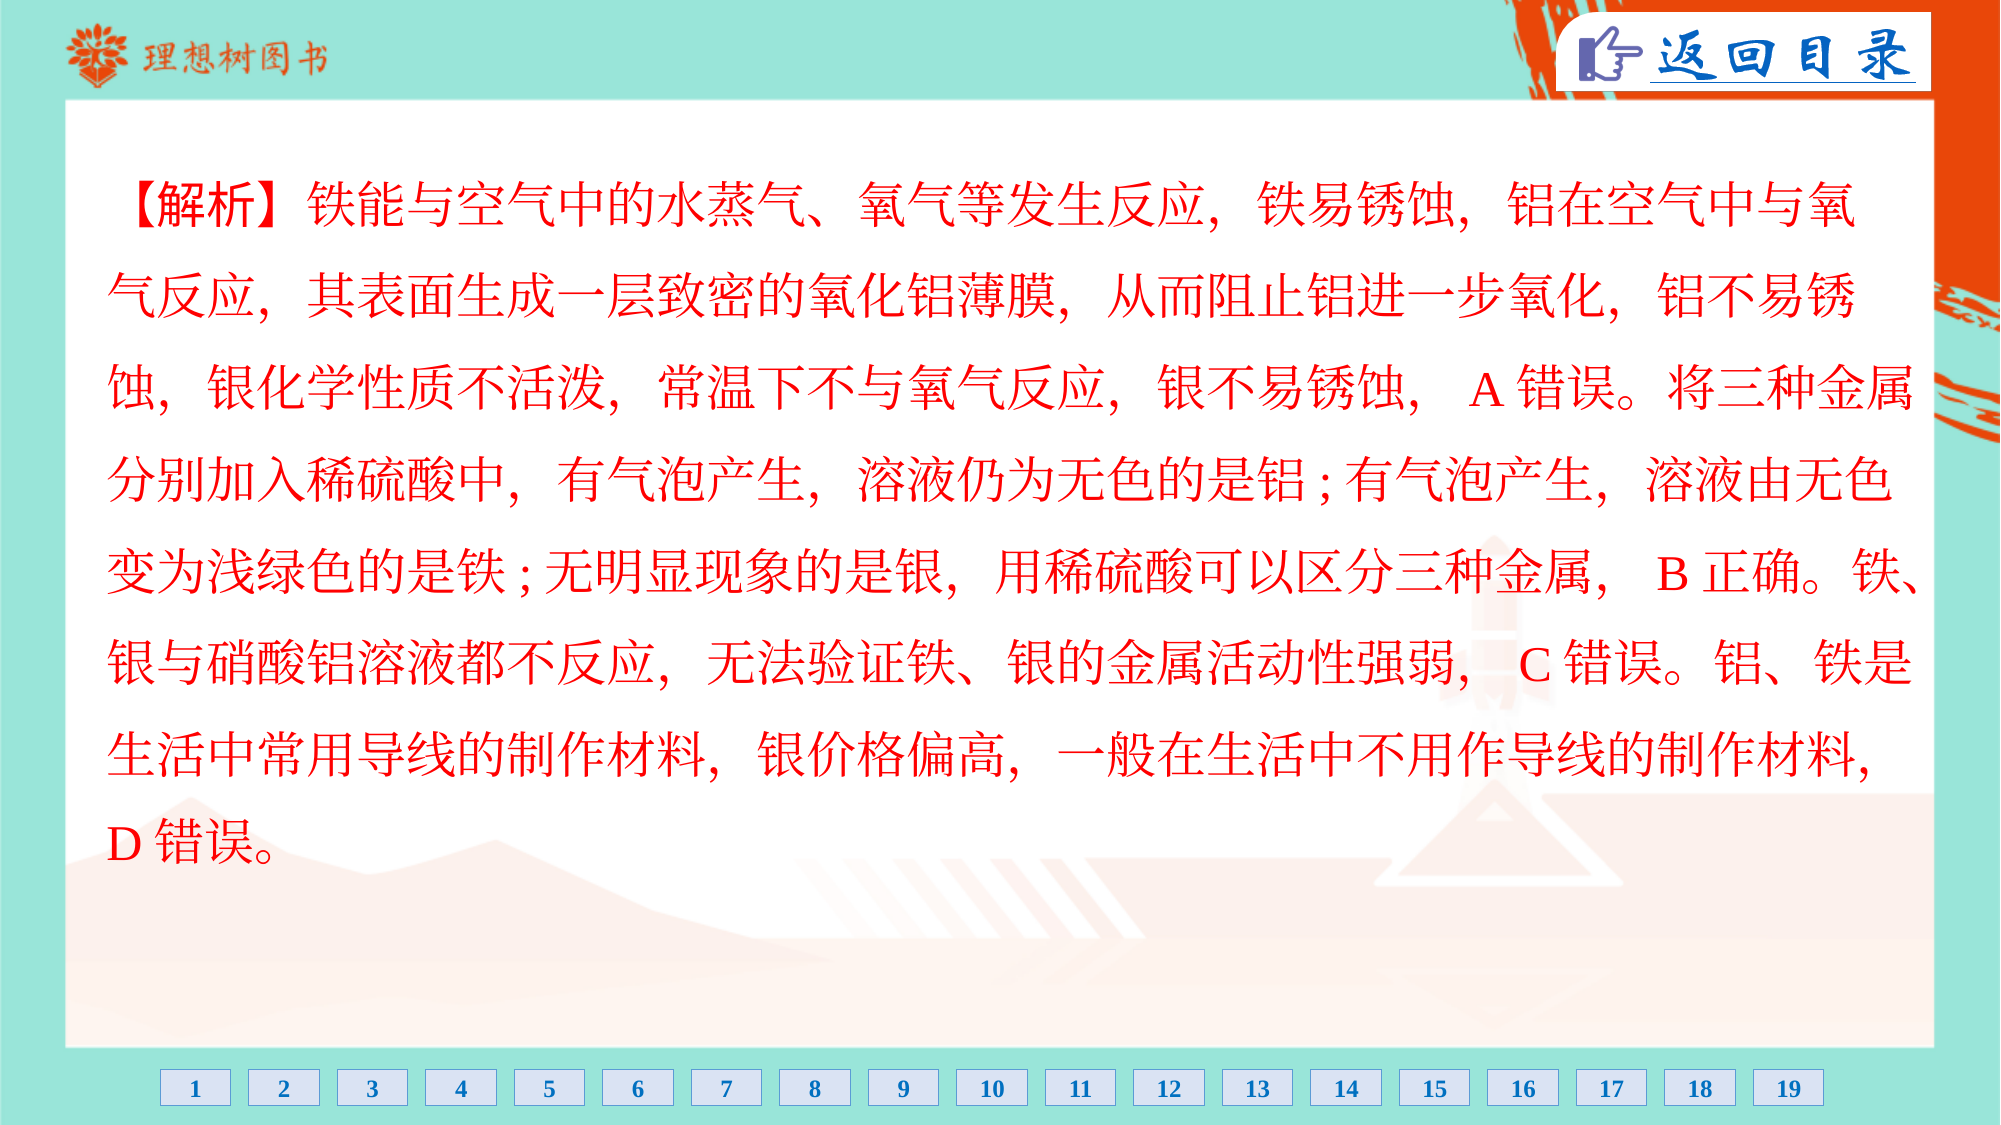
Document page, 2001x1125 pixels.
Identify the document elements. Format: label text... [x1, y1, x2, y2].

text_box 【解析】铁能与空气中的水蒸气、氧气等发生反应，铁易锈蚀，铝在空气中与氧 气反应，其表面生成一层致密的氧化铝薄膜，从而阻止铝进一步氧化，铝不易锈 蚀，银化学性质不活泼，常温下不与氧气反应，银不易锈蚀，A错误。将三种金属 分别加入稀硫酸中，有气泡产生，溶液仍为无色的是铝;有气泡产生，溶液由无色 变为浅绿色的是铁;无明显现象的是银，用稀硫酸可以区分三种金属，B正确。铁、 银与硝酸铝溶液都不反应，无法验证铁、银的金属活动性强弱，C错误。铝、铁是 生活中常用导线的制作材料，银价格偏高，一般在生活中不用作导线的制作材料， D错误。 [106, 141, 1895, 862]
picture [0, 0, 2000, 1125]
